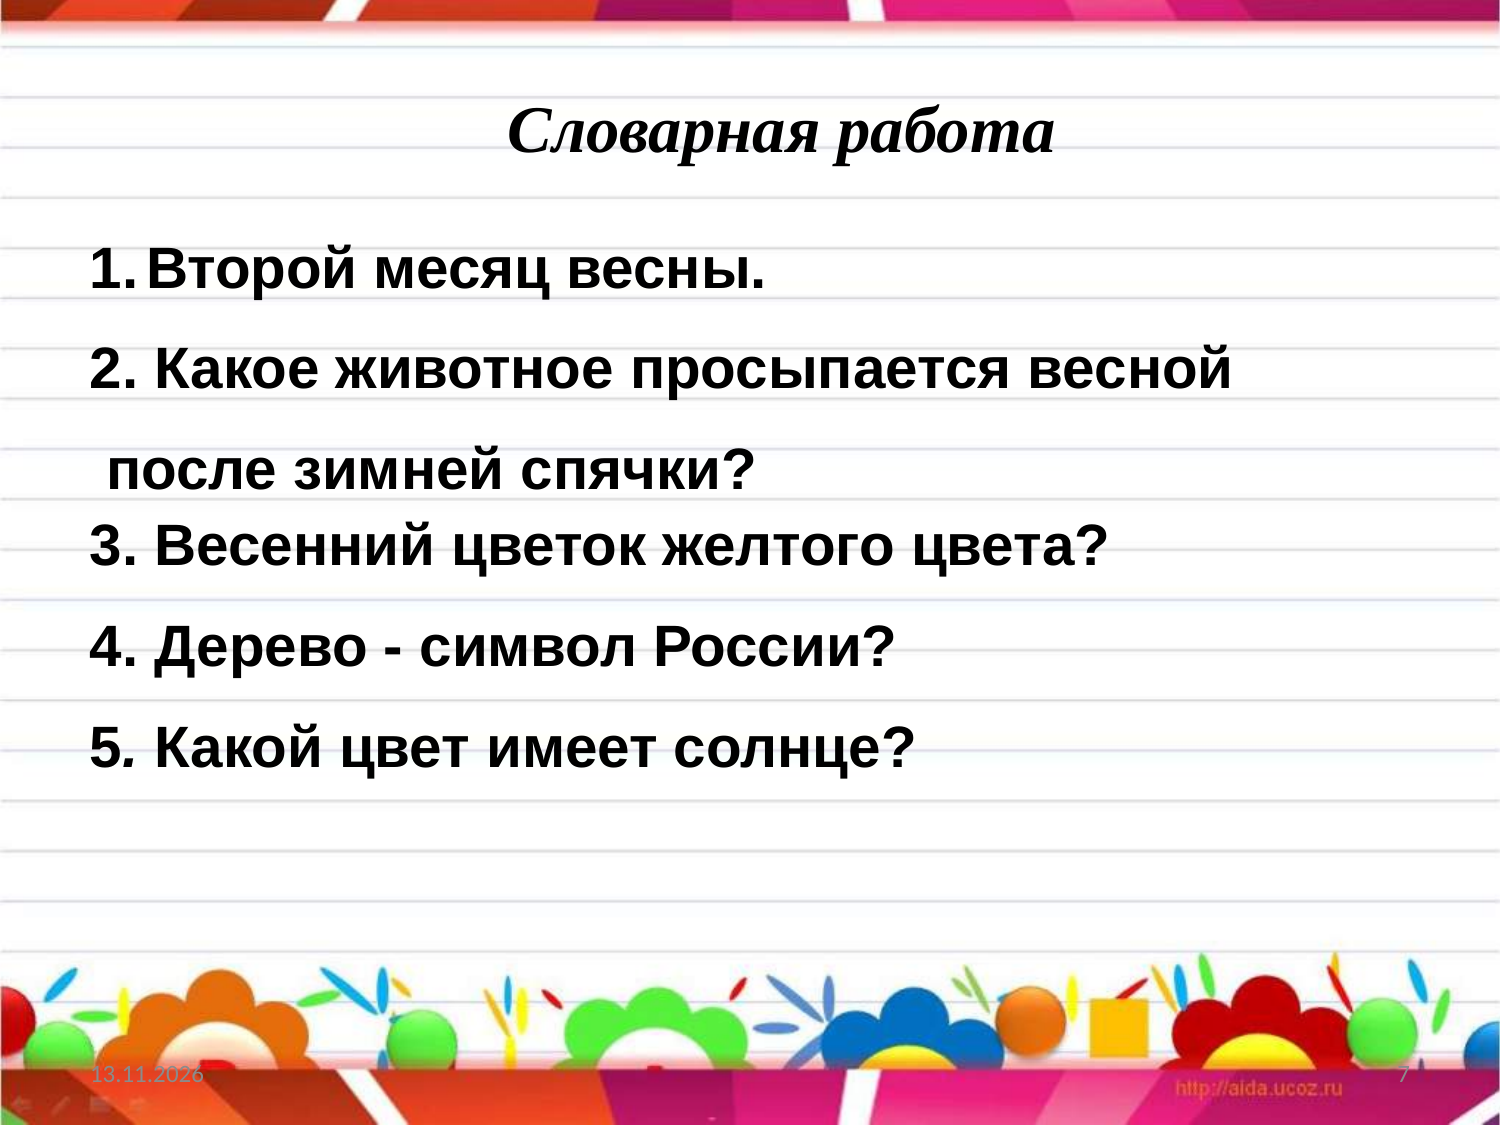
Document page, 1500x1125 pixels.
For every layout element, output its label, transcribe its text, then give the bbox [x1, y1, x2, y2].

text_box Словарная работа [492, 78, 1072, 173]
text_box Второй месяц весны. 2. Какое животное просыпается весной после зимней спячки? 3. Весенний цветок желтого цвета? 4. Дерево - символ России? 5. Какой цвет имеет солнце? [74, 267, 1316, 787]
picture [0, 0, 1500, 1125]
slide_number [75, 1042, 425, 1103]
slide_number 7 [1074, 1042, 1425, 1103]
